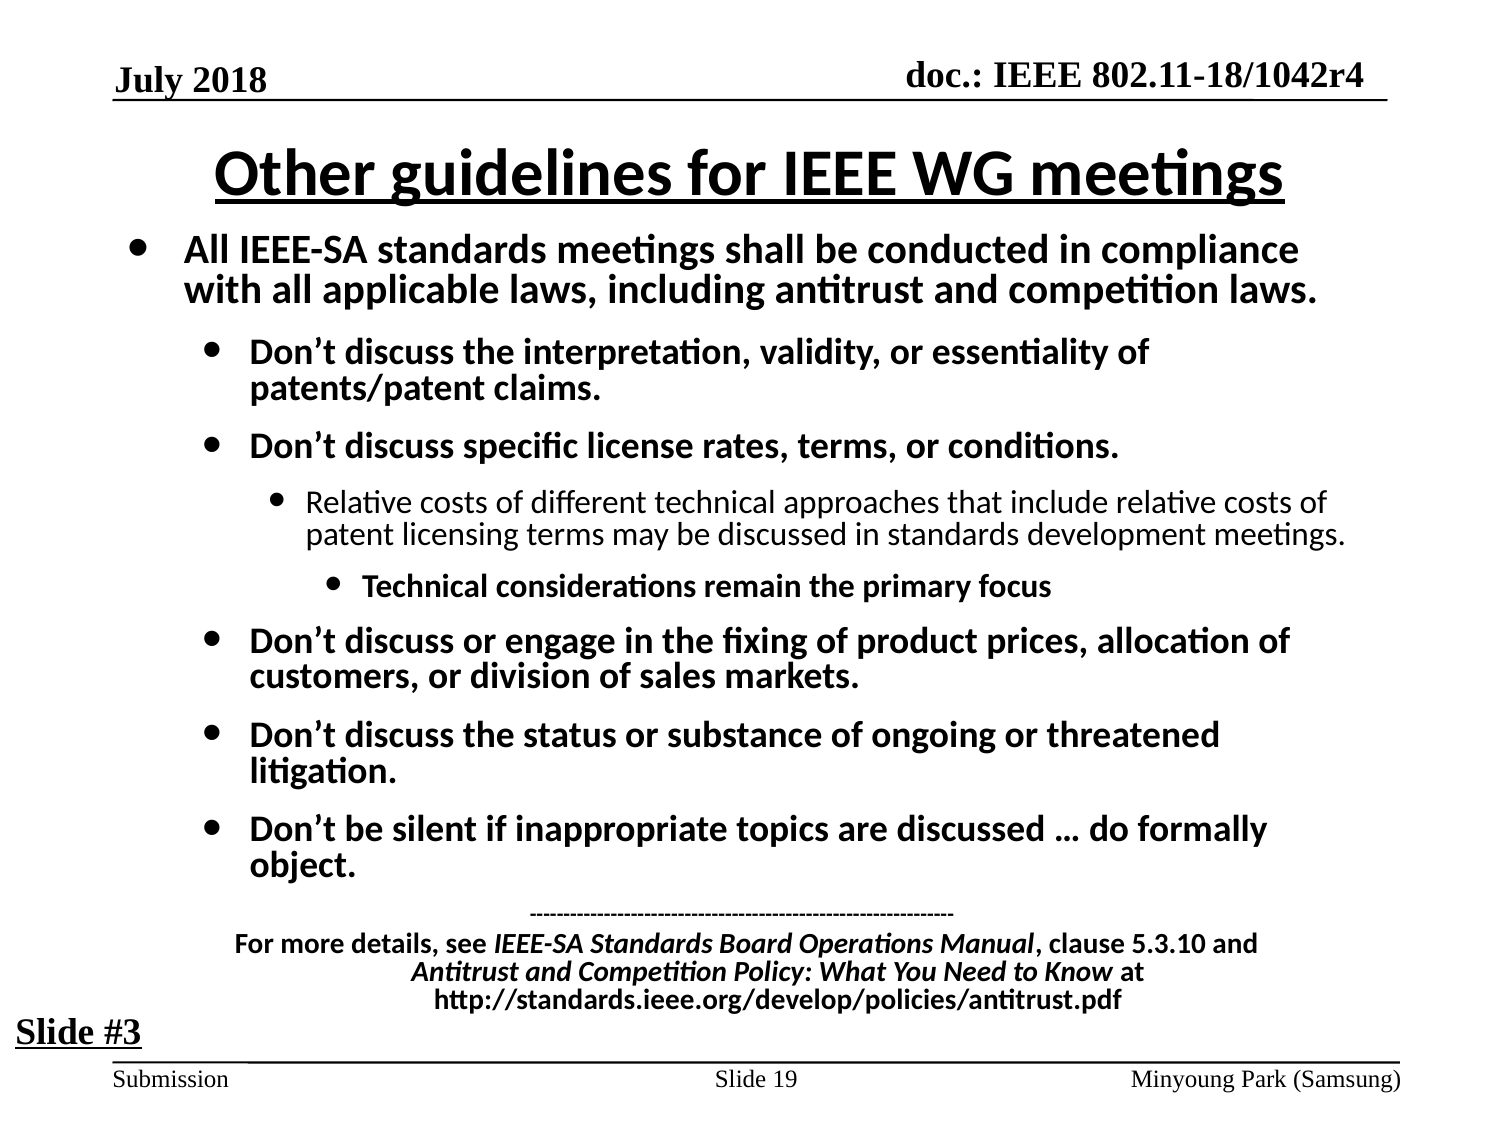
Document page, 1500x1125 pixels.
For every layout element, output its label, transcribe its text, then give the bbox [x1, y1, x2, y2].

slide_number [114, 54, 335, 101]
footer Minyoung Park (Samsung) [949, 1061, 1402, 1093]
text_box Slide #3 [0, 999, 157, 1060]
title Other guidelines for IEEE WG meetings [112, 112, 1388, 224]
slide_number Slide 19 [712, 1061, 800, 1093]
list All IEEE-SA standards meetings shall be conducted in compliance with all applicable laws, including antitrust and competition laws. Don’t discuss the interpretation, validity, or essentiality of patents/patent claims. Don’t discuss specific license rates, terms, or conditions. Relative costs of different technical approaches that include relative costs of patent licensing terms may be discussed in standards development meetings. Technical considerations remain the primary focus Don’t discuss or engage in the fixing of product prices, allocation of customers, or division of sales markets. Don’t discuss the status or substance of ongoing or threatened litigation. Don’t be silent if inappropriate topics are discussed … do formally object. --------------------------------------------------------------- For more details, see IEEE-SA Standards Board Operations Manual, clause 5.3.10 and Antitrust and Competition Policy: What You Need to Know at http://standards.ieee.org/develop/policies/antitrust.pdf [112, 224, 1388, 987]
